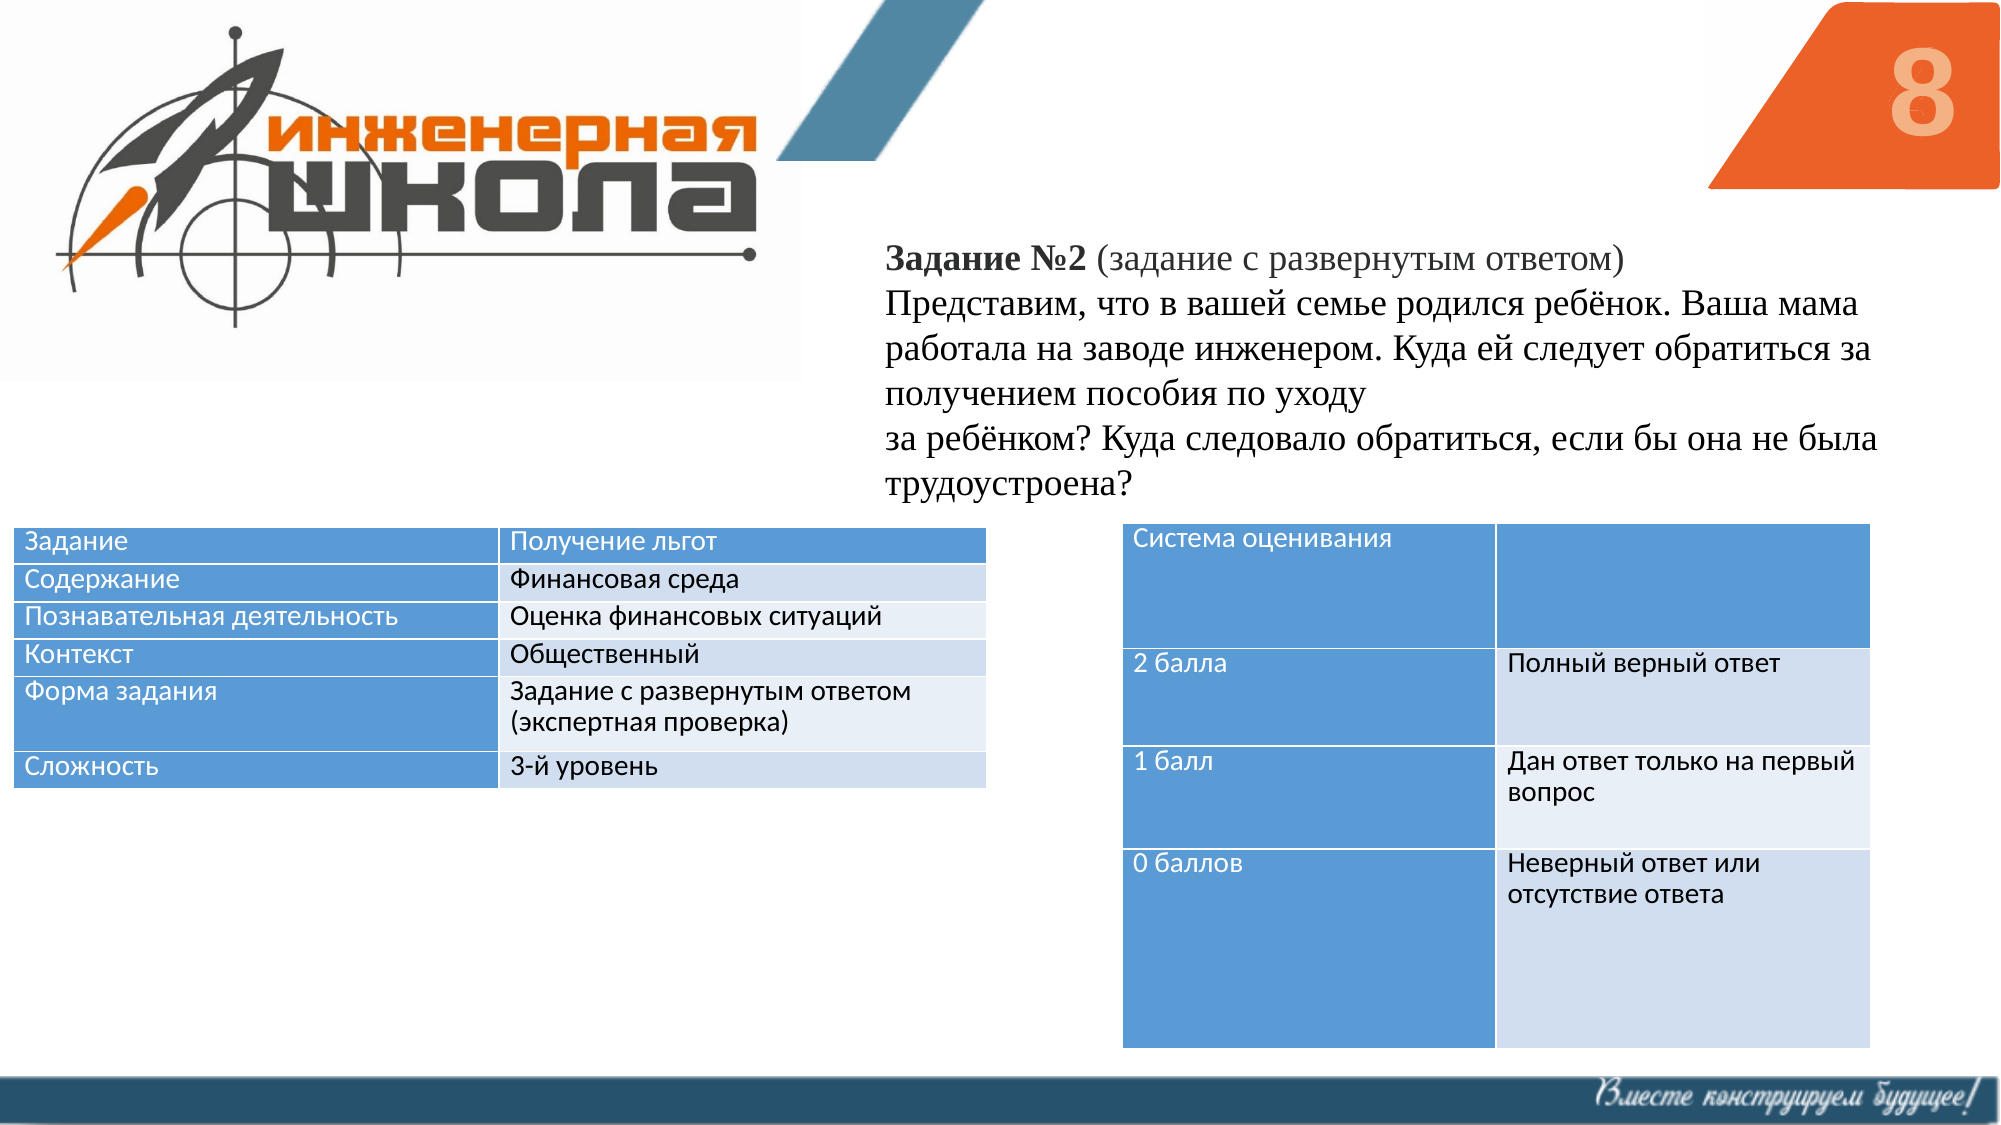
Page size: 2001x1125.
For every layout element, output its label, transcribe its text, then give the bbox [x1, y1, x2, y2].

table_cell Полный верный ответ [1497, 649, 1870, 745]
table_cell Содержание [14, 565, 498, 601]
table_cell Контекст [14, 640, 498, 676]
table_cell Сложность [14, 752, 498, 788]
table_cell Задание с развернутым ответом (экспертная проверка) [500, 677, 986, 751]
table_header Система оценивания [1123, 524, 1495, 648]
table_cell 3-й уровень [500, 752, 986, 788]
table_header [1497, 524, 1870, 648]
picture [0, 1076, 2000, 1125]
text_box Задание №2 (задание с развернутым ответом) Представим, что в вашей семье родился ребёнок. Ваша мама работала на заводе инженером. Куда ей следует обратиться за получением пособия по уходу за ребёнком? Куда следовало обратиться, если бы она не была трудоустроена? [870, 226, 1973, 556]
table_cell Финансовая среда [500, 565, 986, 601]
table_cell 2 балла [1123, 649, 1495, 745]
picture [1702, 0, 2000, 194]
table_cell Неверный ответ или отсутствие ответа [1497, 850, 1870, 1048]
table_header Получение льгот [500, 528, 986, 563]
picture [0, 0, 987, 382]
table_cell Форма задания [14, 677, 498, 751]
table_cell Оценка финансовых ситуаций [500, 603, 986, 638]
table_cell Дан ответ только на первый вопрос [1497, 747, 1870, 848]
table_cell 0 баллов [1123, 850, 1495, 1048]
table_cell Общественный [500, 640, 986, 676]
table_header Задание [14, 528, 498, 563]
table_cell Познавательная деятельность [14, 603, 498, 638]
table_cell 1 балл [1123, 747, 1495, 848]
